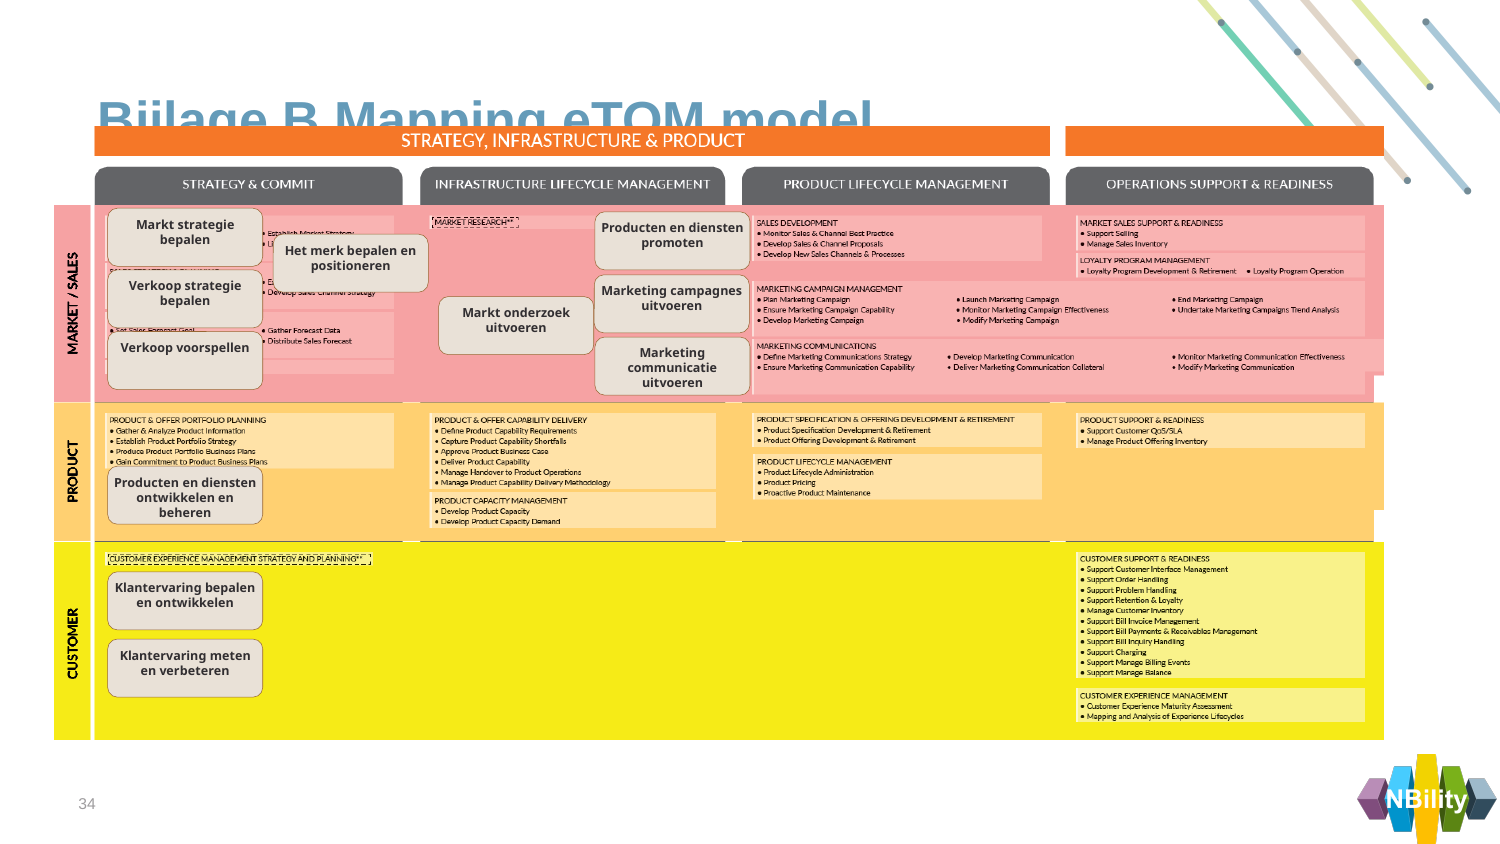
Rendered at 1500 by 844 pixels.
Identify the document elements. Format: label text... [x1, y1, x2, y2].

picture [1357, 754, 1499, 844]
text_box 34 [78, 793, 416, 839]
title Bijlage B Mapping eTOM model [97, 91, 1279, 126]
text_box .4. Delen van marktdata faciliteren [0, 0, 1500, 844]
picture [37, 126, 1384, 740]
